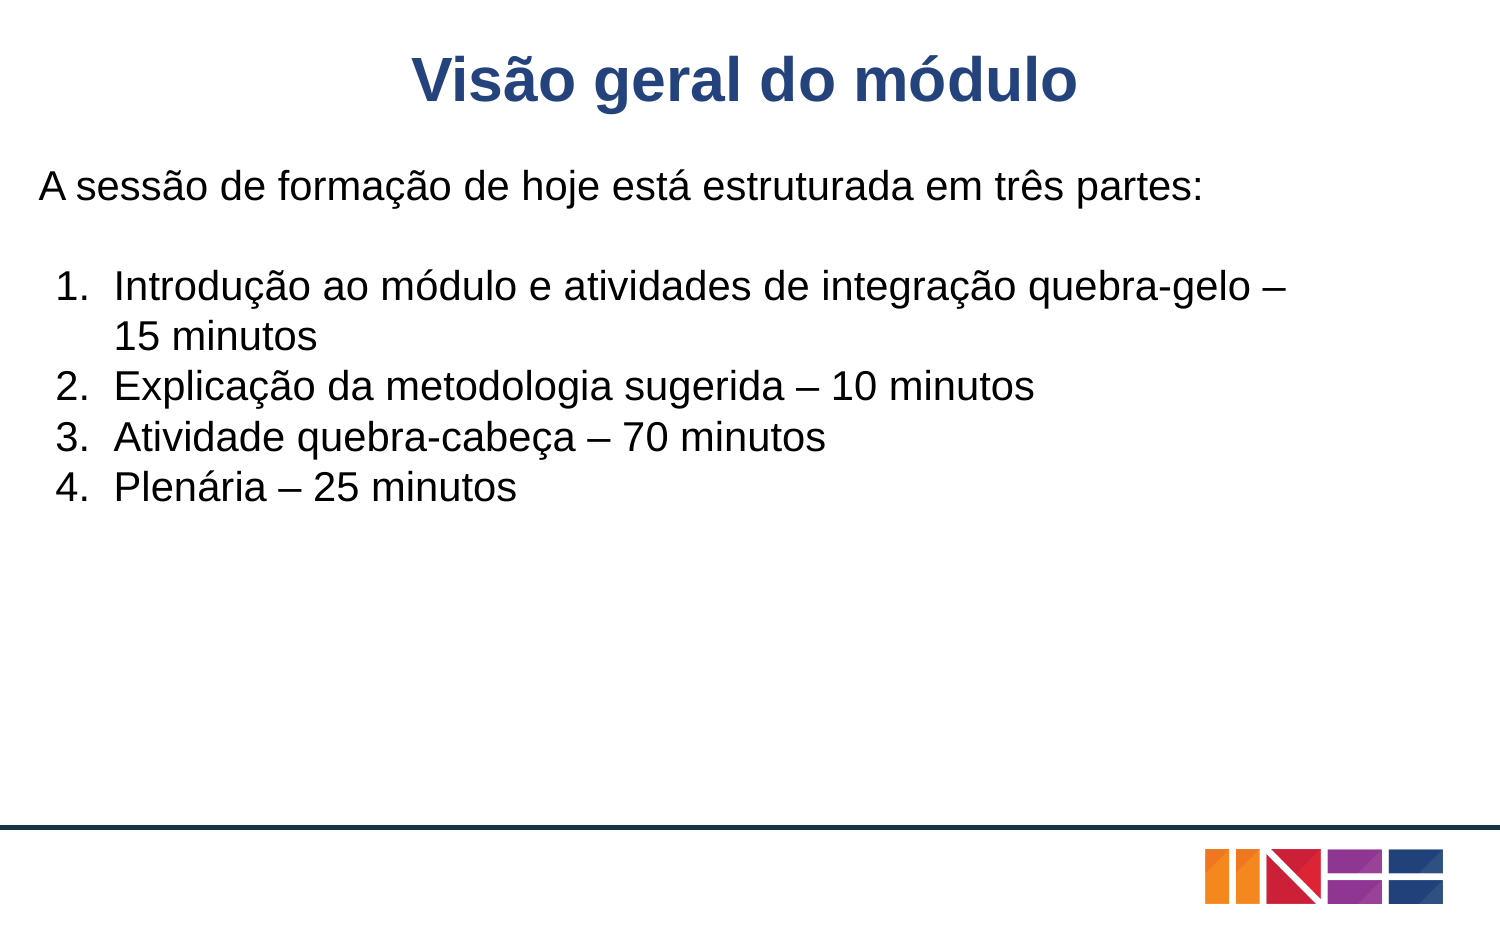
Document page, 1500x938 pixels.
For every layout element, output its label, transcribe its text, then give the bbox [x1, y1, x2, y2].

picture [1205, 849, 1443, 904]
list A sessão de formação de hoje está estruturada em três partes: Introdução ao módulo e atividades de integração quebra-gelo – 15 minutos Explicação da metodologia sugerida – 10 minutos Atividade quebra-cabeça – 70 minutos Plenária – 25 minutos [23, 143, 1479, 779]
title Visão geral do módulo [23, 23, 1468, 121]
